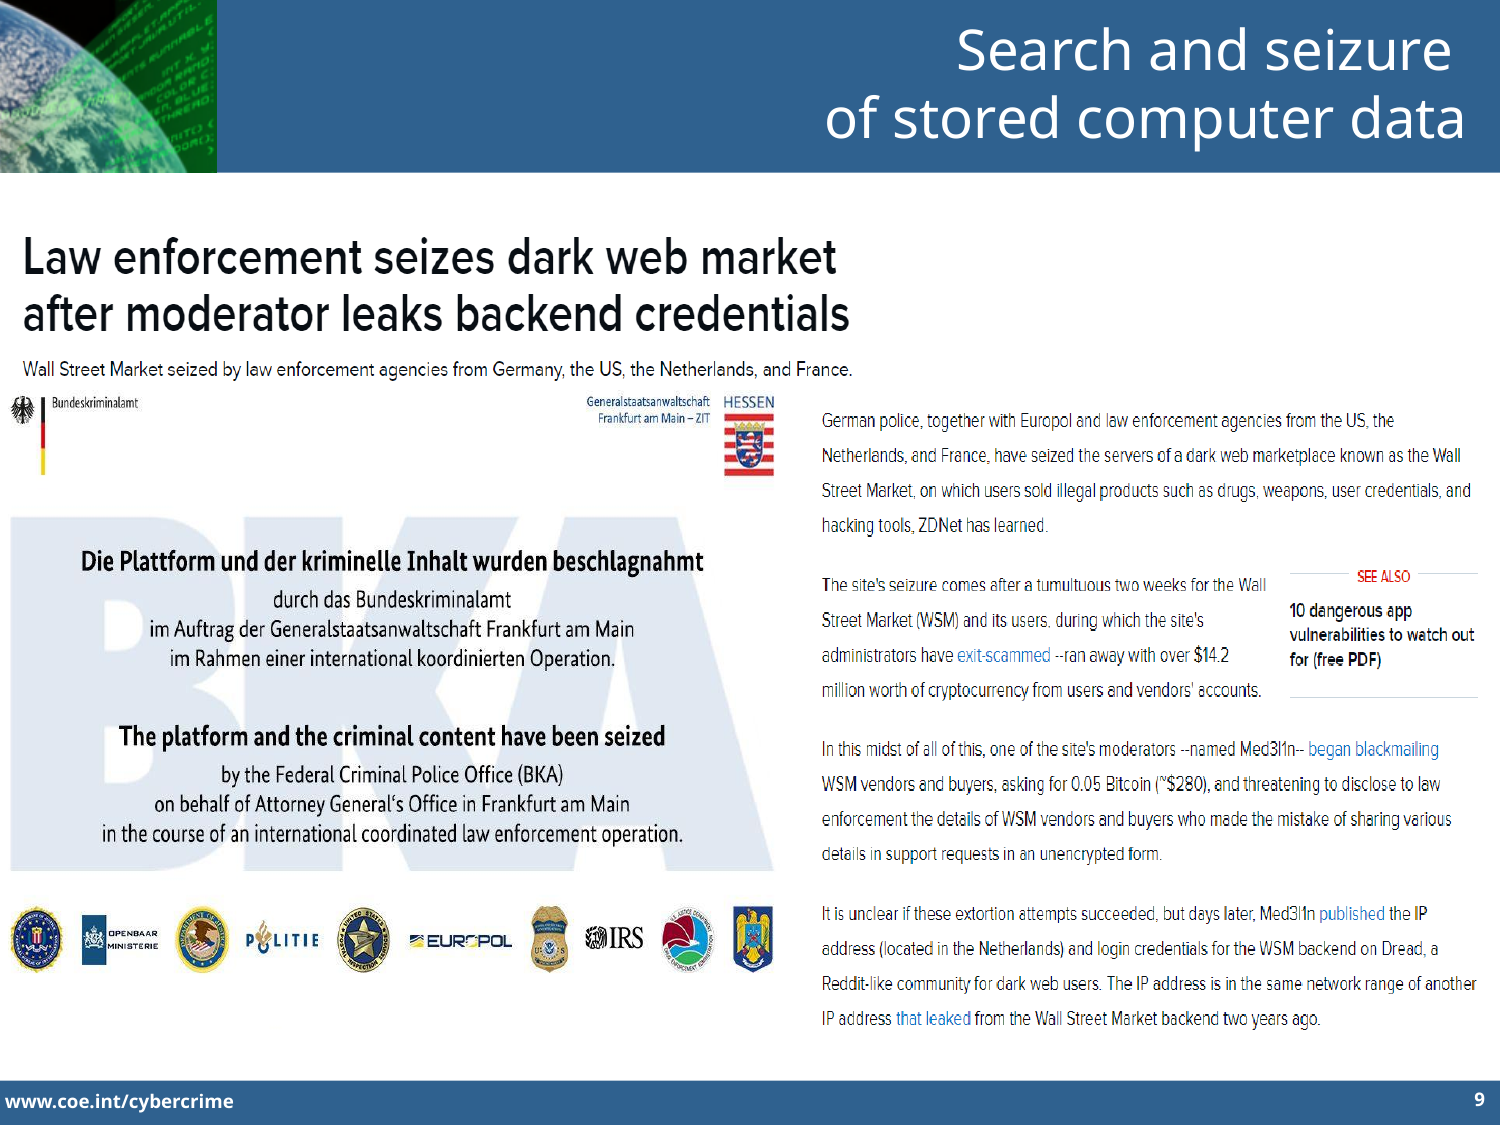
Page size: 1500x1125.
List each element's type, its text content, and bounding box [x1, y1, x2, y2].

picture [0, 0, 217, 173]
picture [0, 224, 1500, 1067]
text_box Search and seizure of stored computer data [230, 7, 1483, 157]
